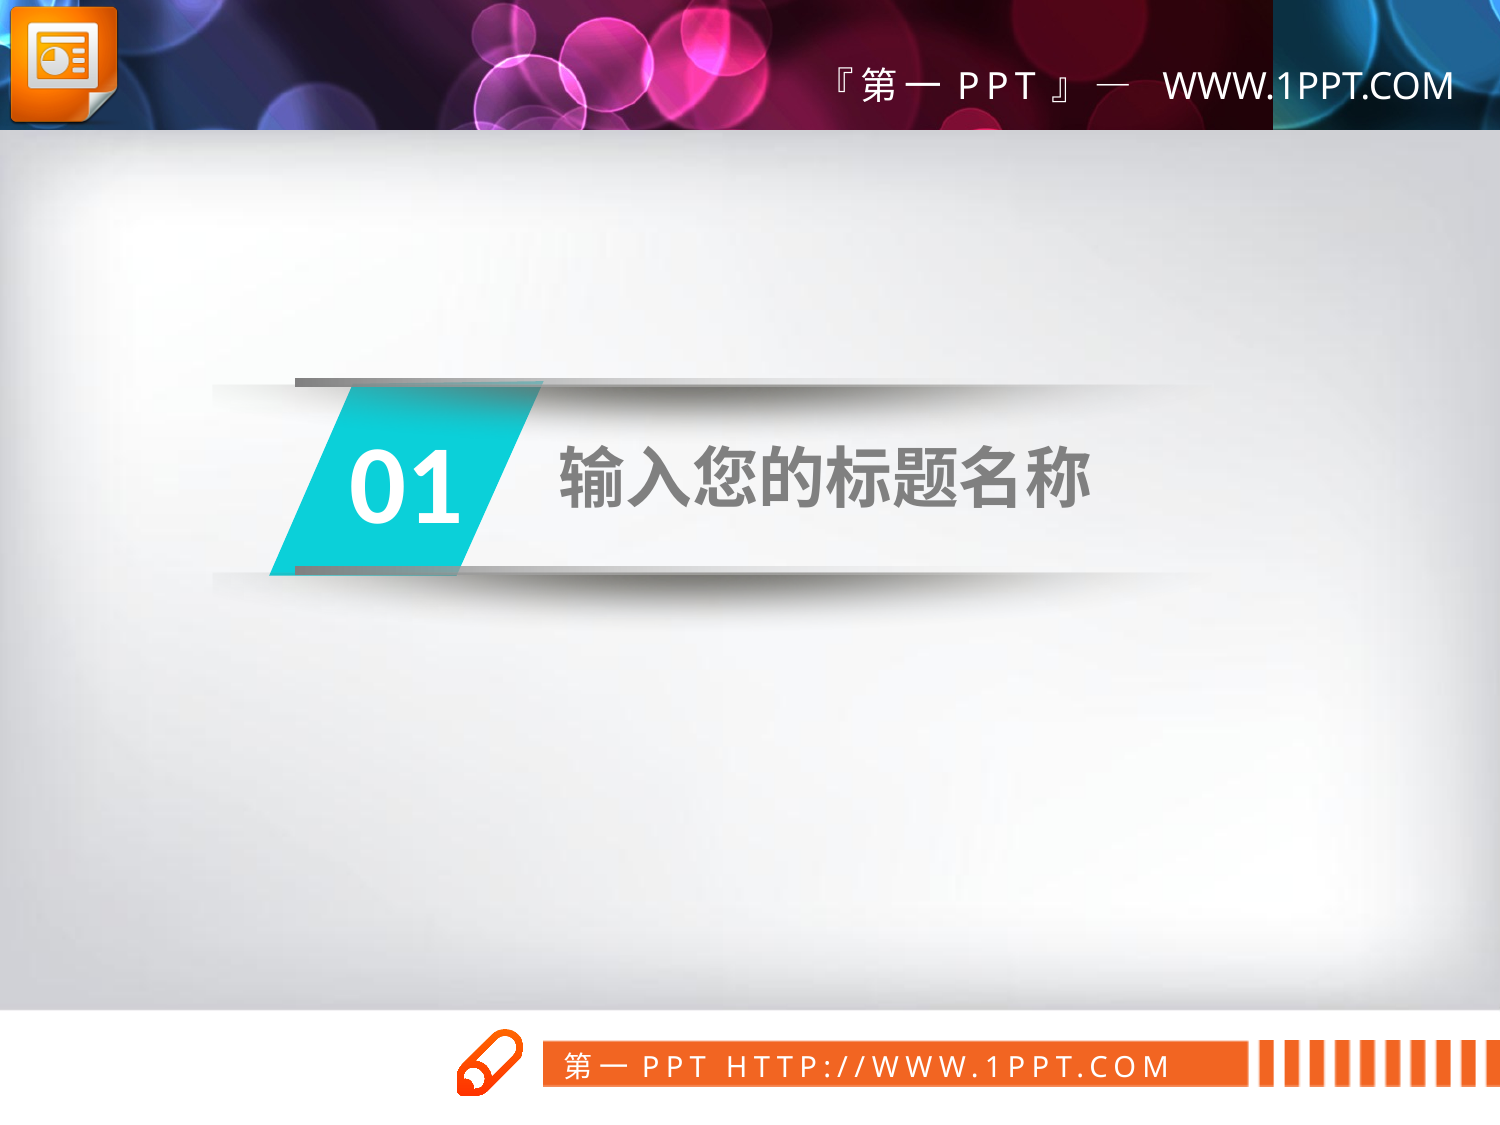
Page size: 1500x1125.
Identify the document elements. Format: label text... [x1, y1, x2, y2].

picture [543, 1040, 1500, 1087]
text_box 输入您的标题名称 [543, 428, 1244, 523]
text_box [212, 378, 1212, 446]
text_box 01 [273, 454, 511, 565]
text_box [212, 566, 1212, 634]
picture [0, 0, 1500, 1012]
